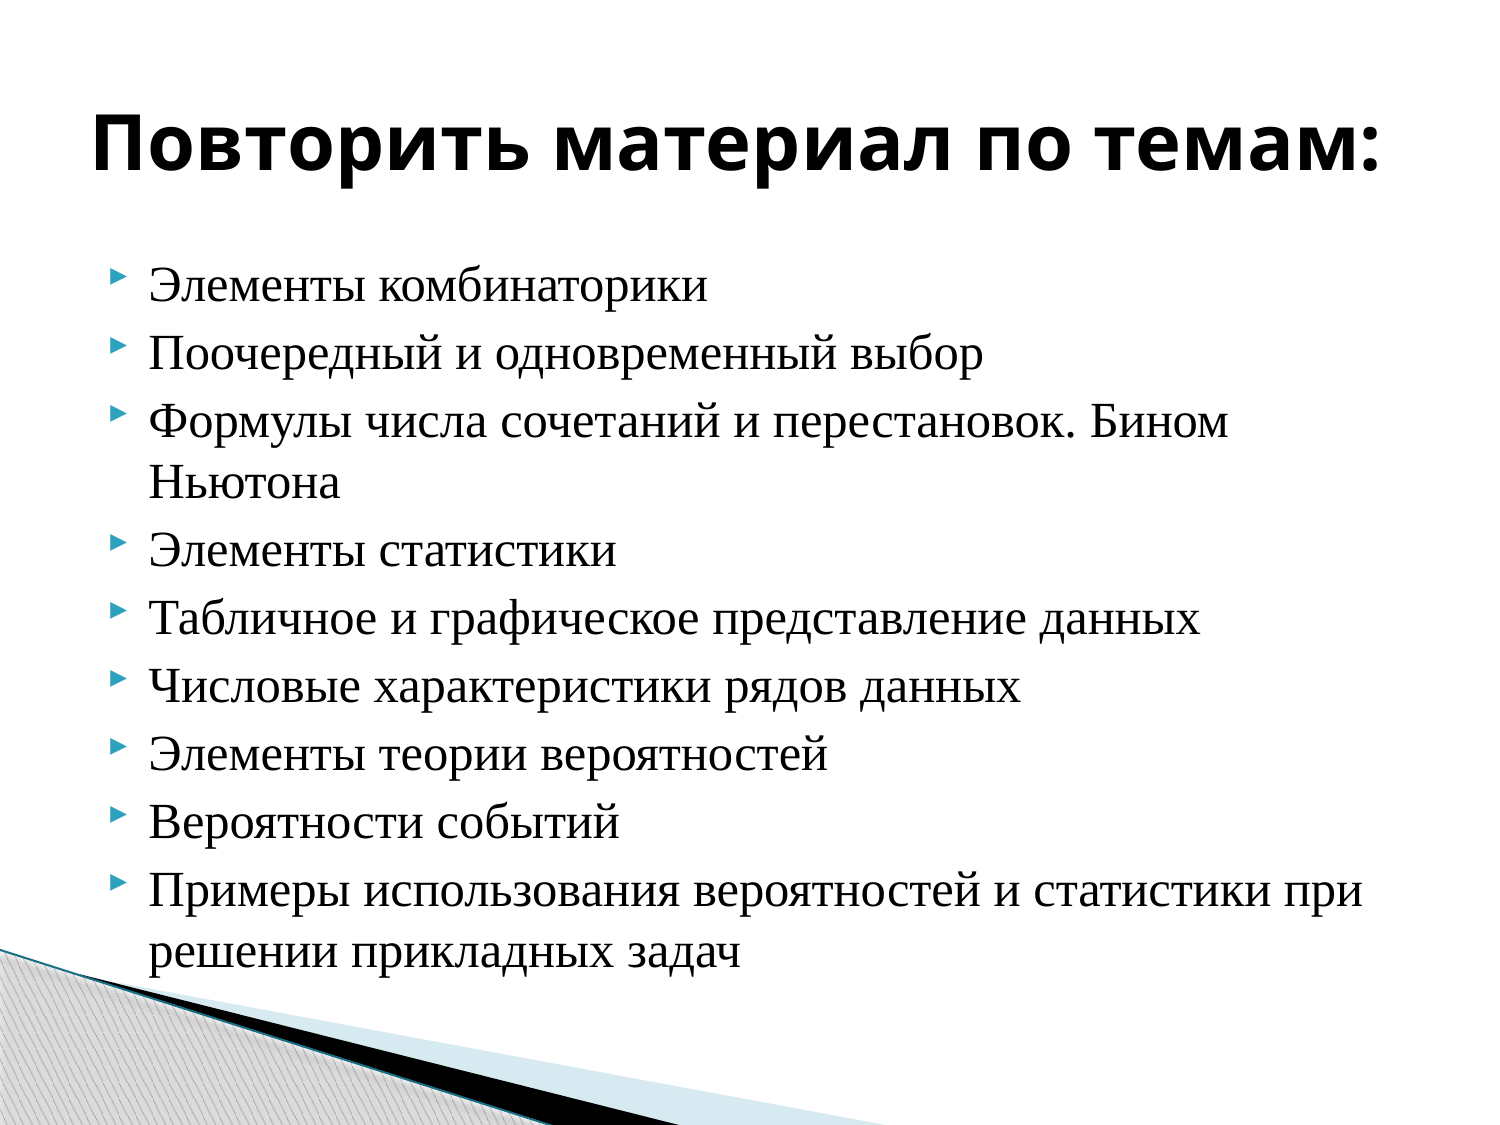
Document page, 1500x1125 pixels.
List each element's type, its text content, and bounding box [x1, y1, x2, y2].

title Повторить материал по темам: [75, 45, 1425, 233]
list Элементы комбинаторики Поочередный и одновременный выбор Формулы числа сочетаний и перестановок. Бином Ньютона Элементы статистики Табличное и графическое представление данных Числовые характеристики рядов данных Элементы теории вероятностей Вероятности событий Примеры использования вероятностей и статистики при решении прикладных задач [75, 242, 1425, 986]
